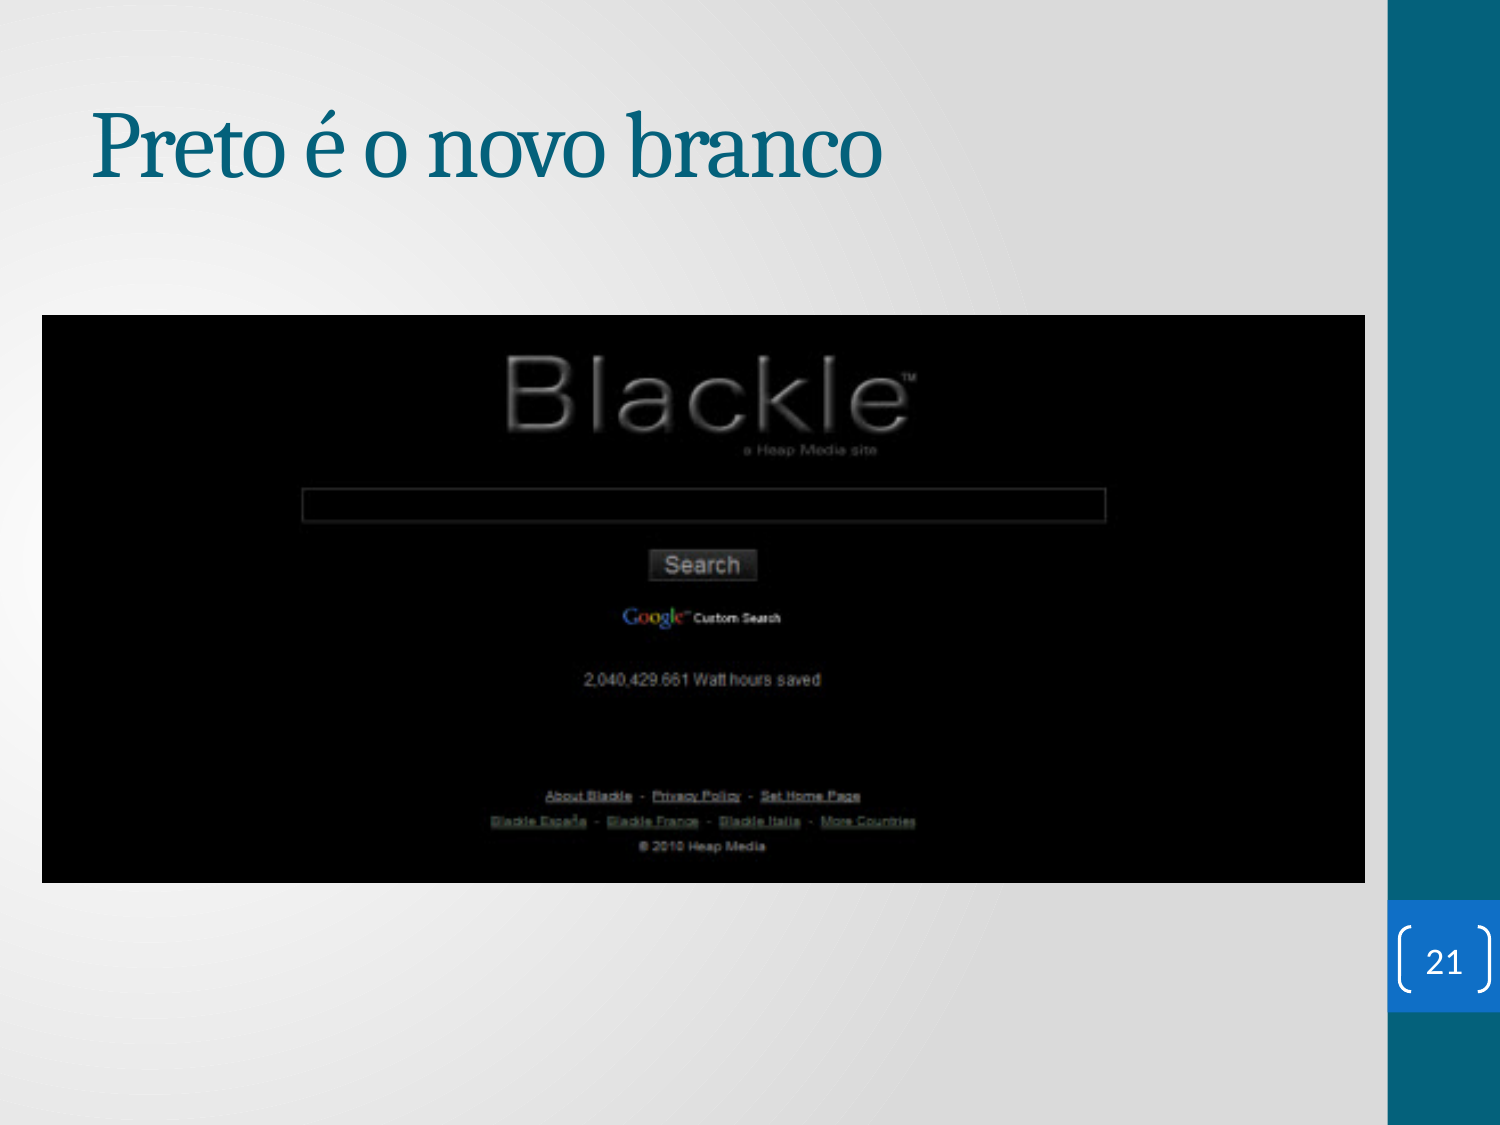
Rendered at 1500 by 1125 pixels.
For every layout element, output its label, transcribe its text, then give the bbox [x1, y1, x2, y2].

title Preto é o novo branco [75, 45, 1325, 233]
picture [41, 314, 1365, 884]
slide_number 21 [1397, 925, 1492, 994]
